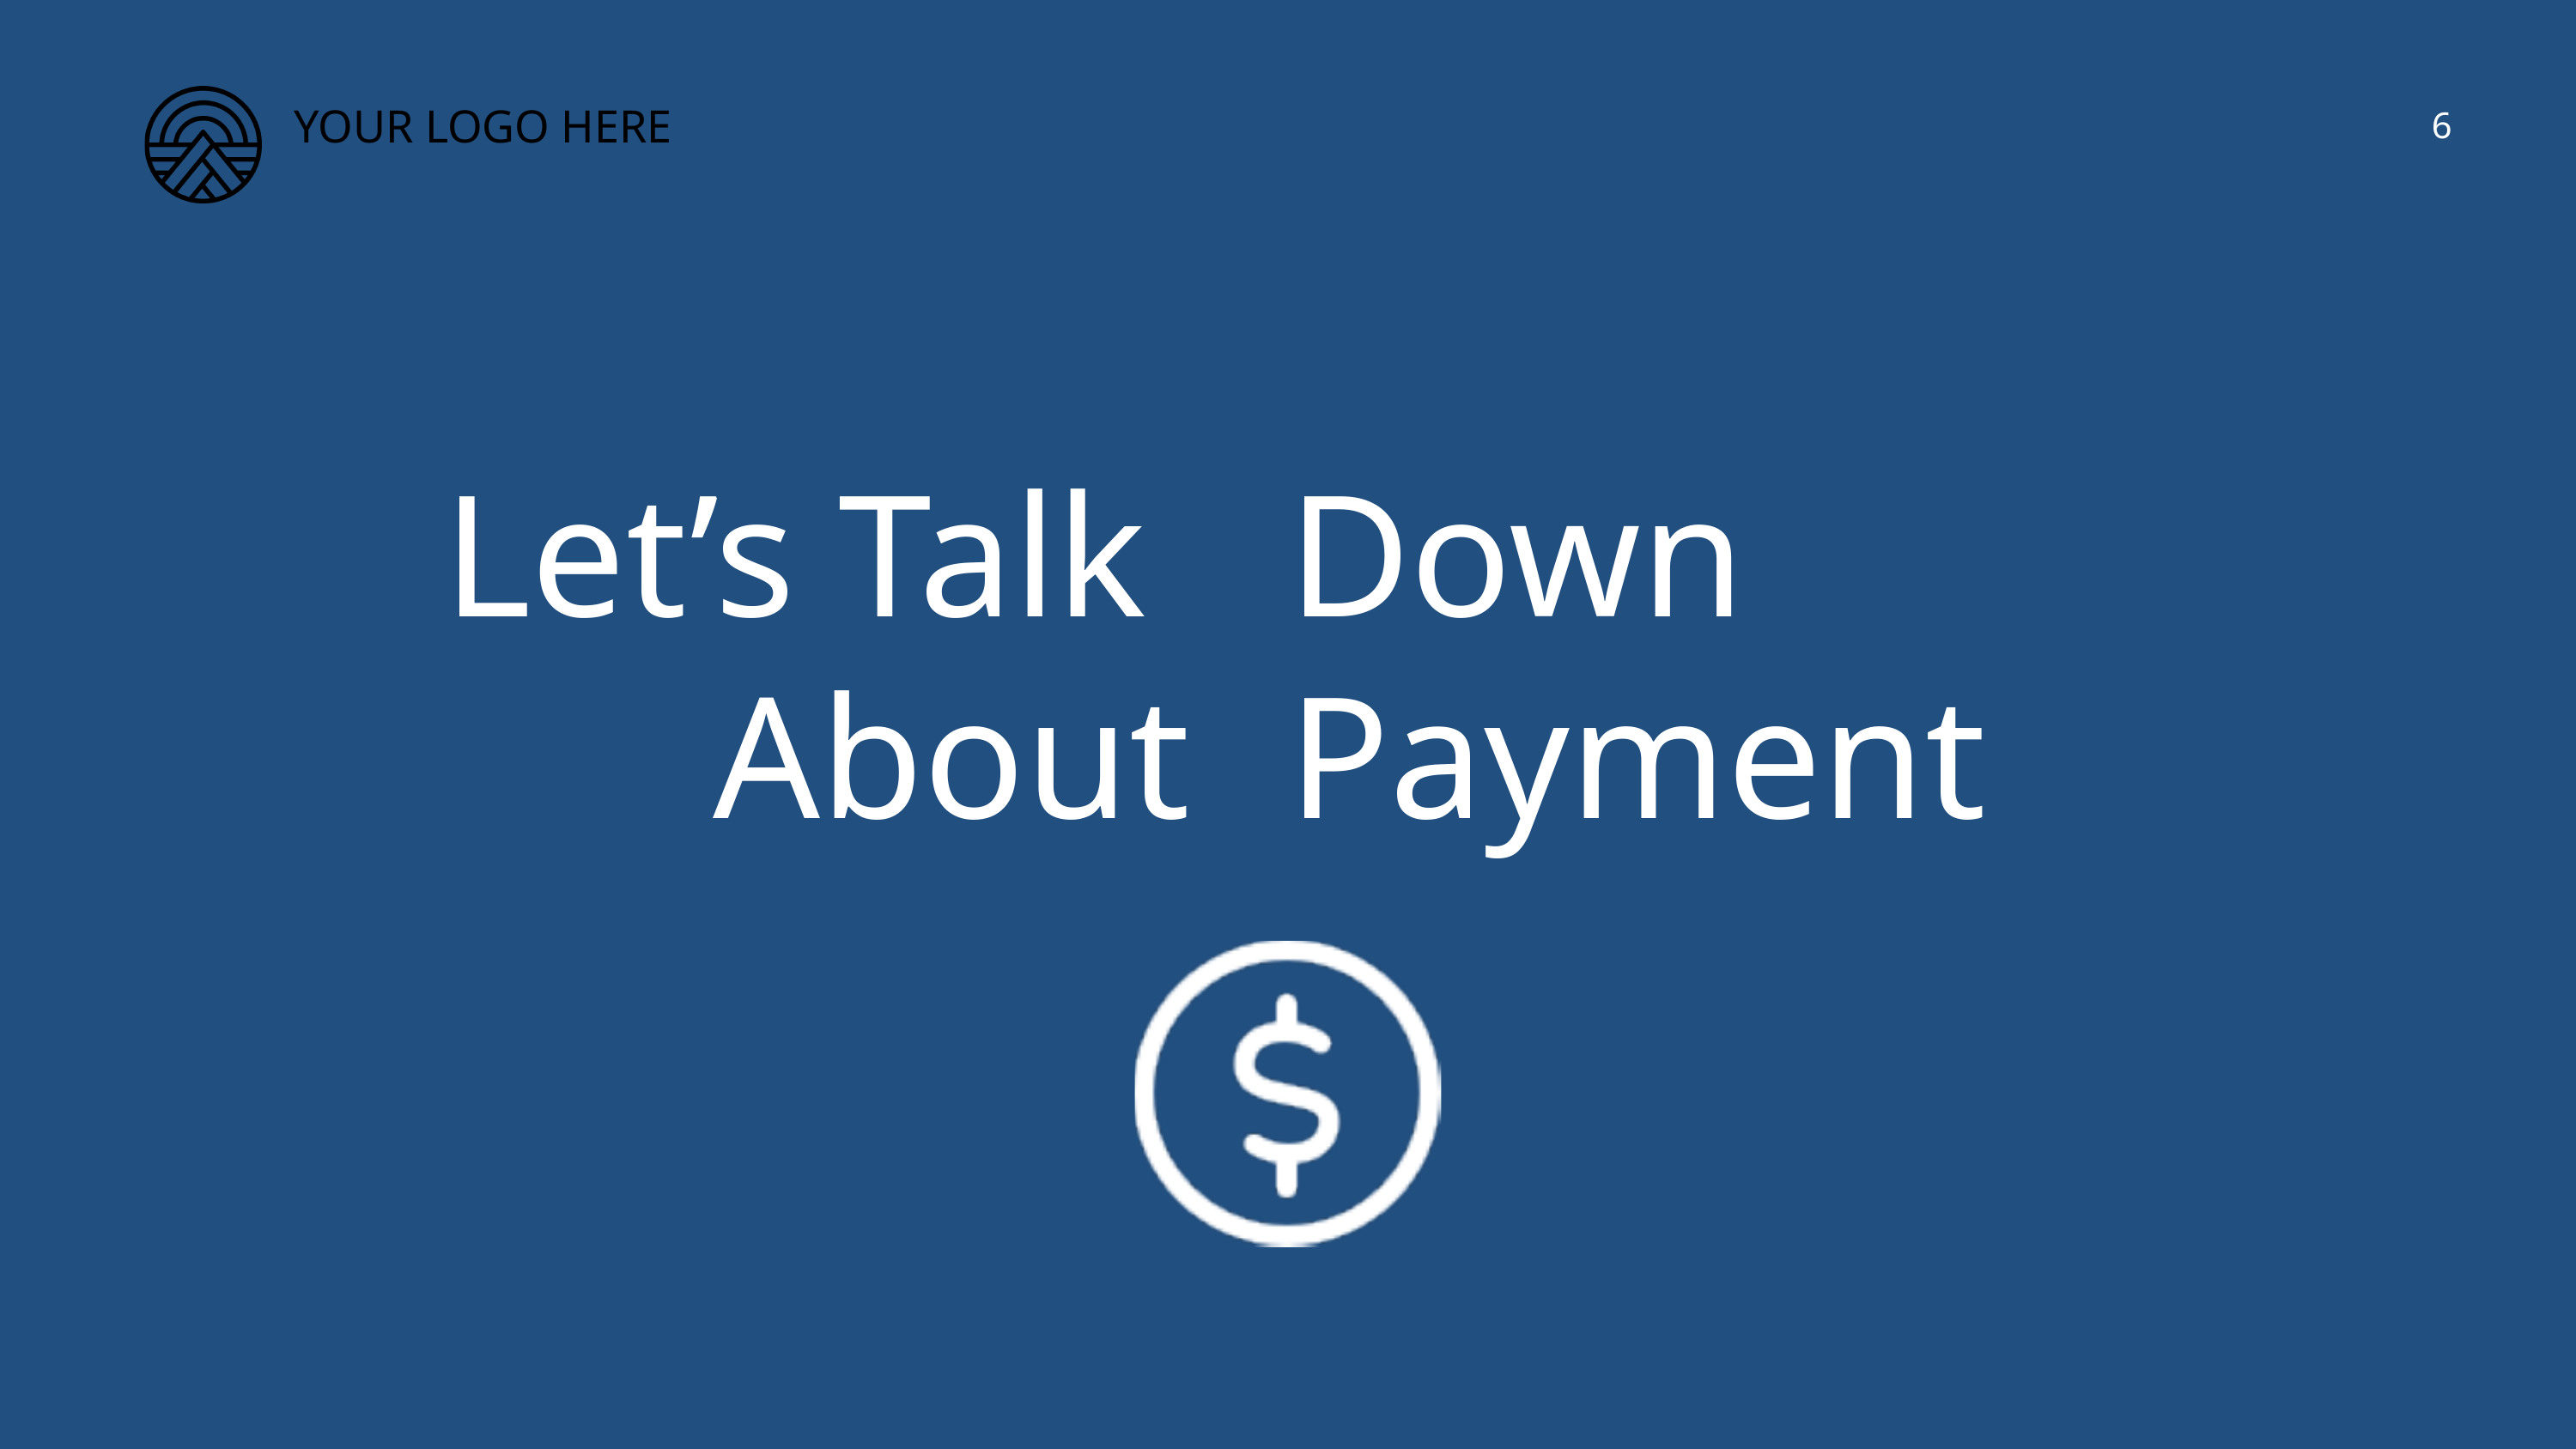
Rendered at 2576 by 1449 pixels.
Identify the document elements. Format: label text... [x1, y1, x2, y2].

text_box [1134, 941, 1442, 1247]
text_box Let’s Talk About [362, 448, 1191, 852]
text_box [144, 86, 777, 203]
text_box Down Payment [1287, 448, 2383, 852]
text_box 6 [2431, 95, 2452, 146]
